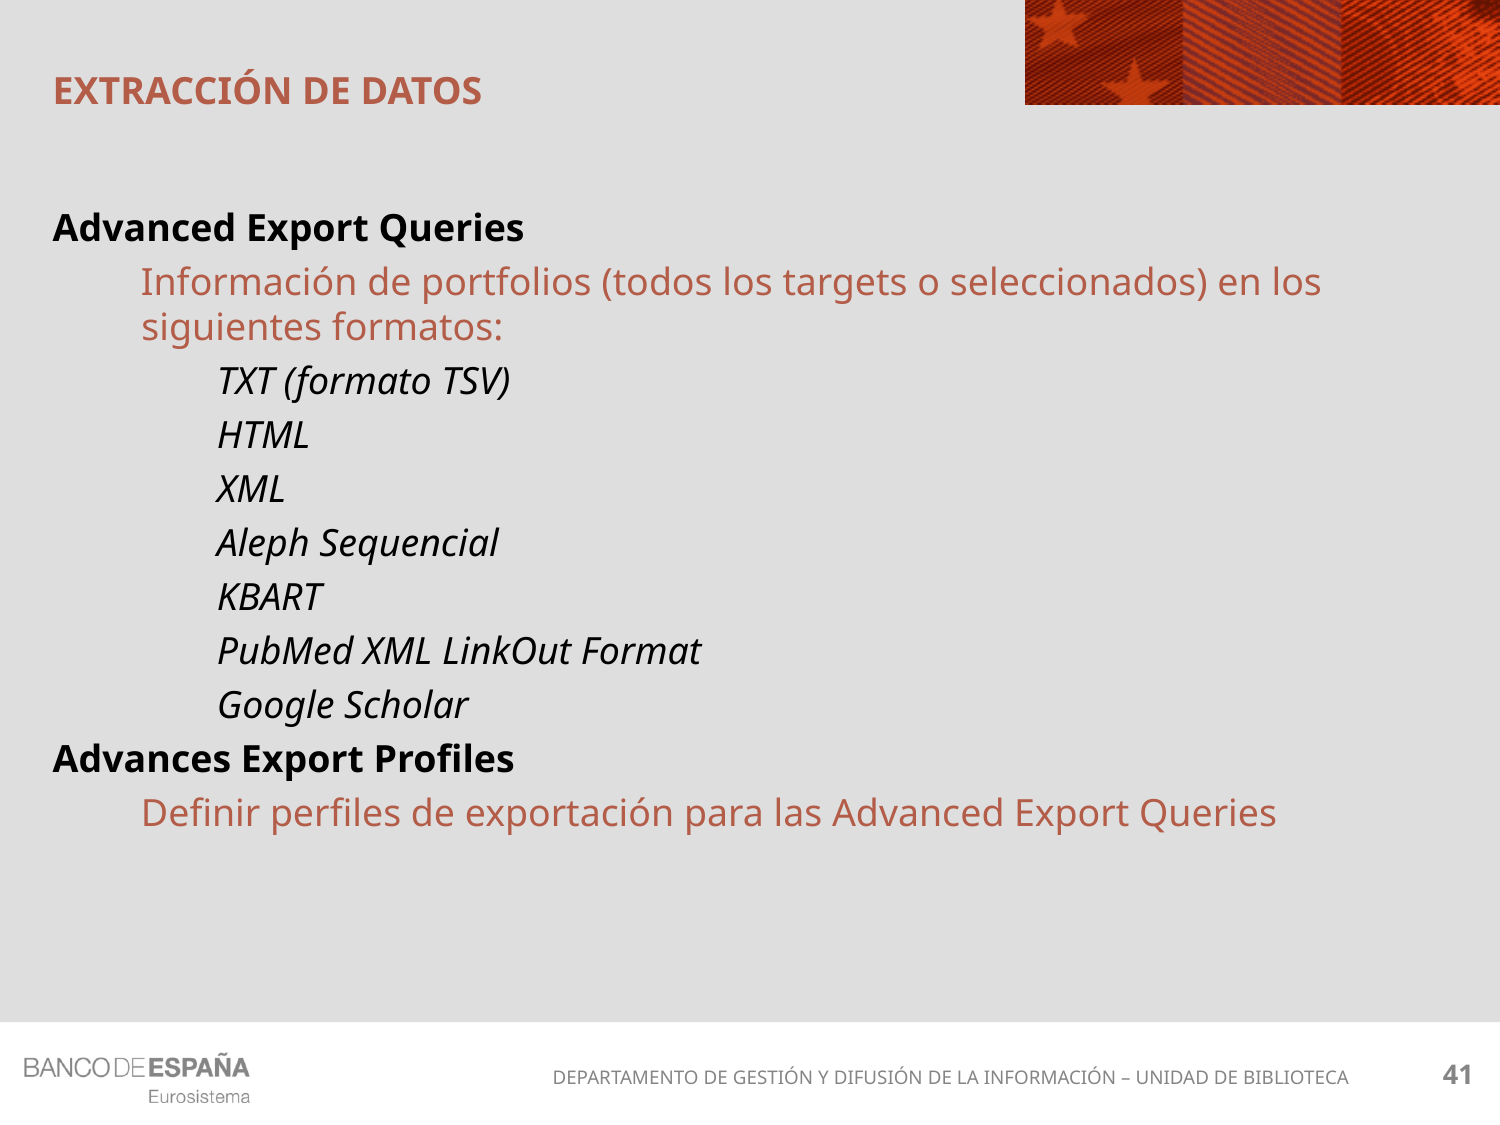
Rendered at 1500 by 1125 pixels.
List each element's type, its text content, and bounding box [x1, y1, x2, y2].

picture [24, 1052, 250, 1103]
title EXTRACCIÓN DE DATOS [37, 18, 1011, 162]
picture [1025, 0, 1500, 105]
slide_number 41 [1415, 1050, 1474, 1098]
list Advanced Export Queries Información de portfolios (todos los targets o seleccionados) en los siguientes formatos: TXT (formato TSV) HTML XML Aleph Sequencial KBART PubMed XML LinkOut Format Google Scholar Advances Export Profiles Definir perfiles de exportación para las Advanced Export Queries [37, 196, 1445, 1012]
